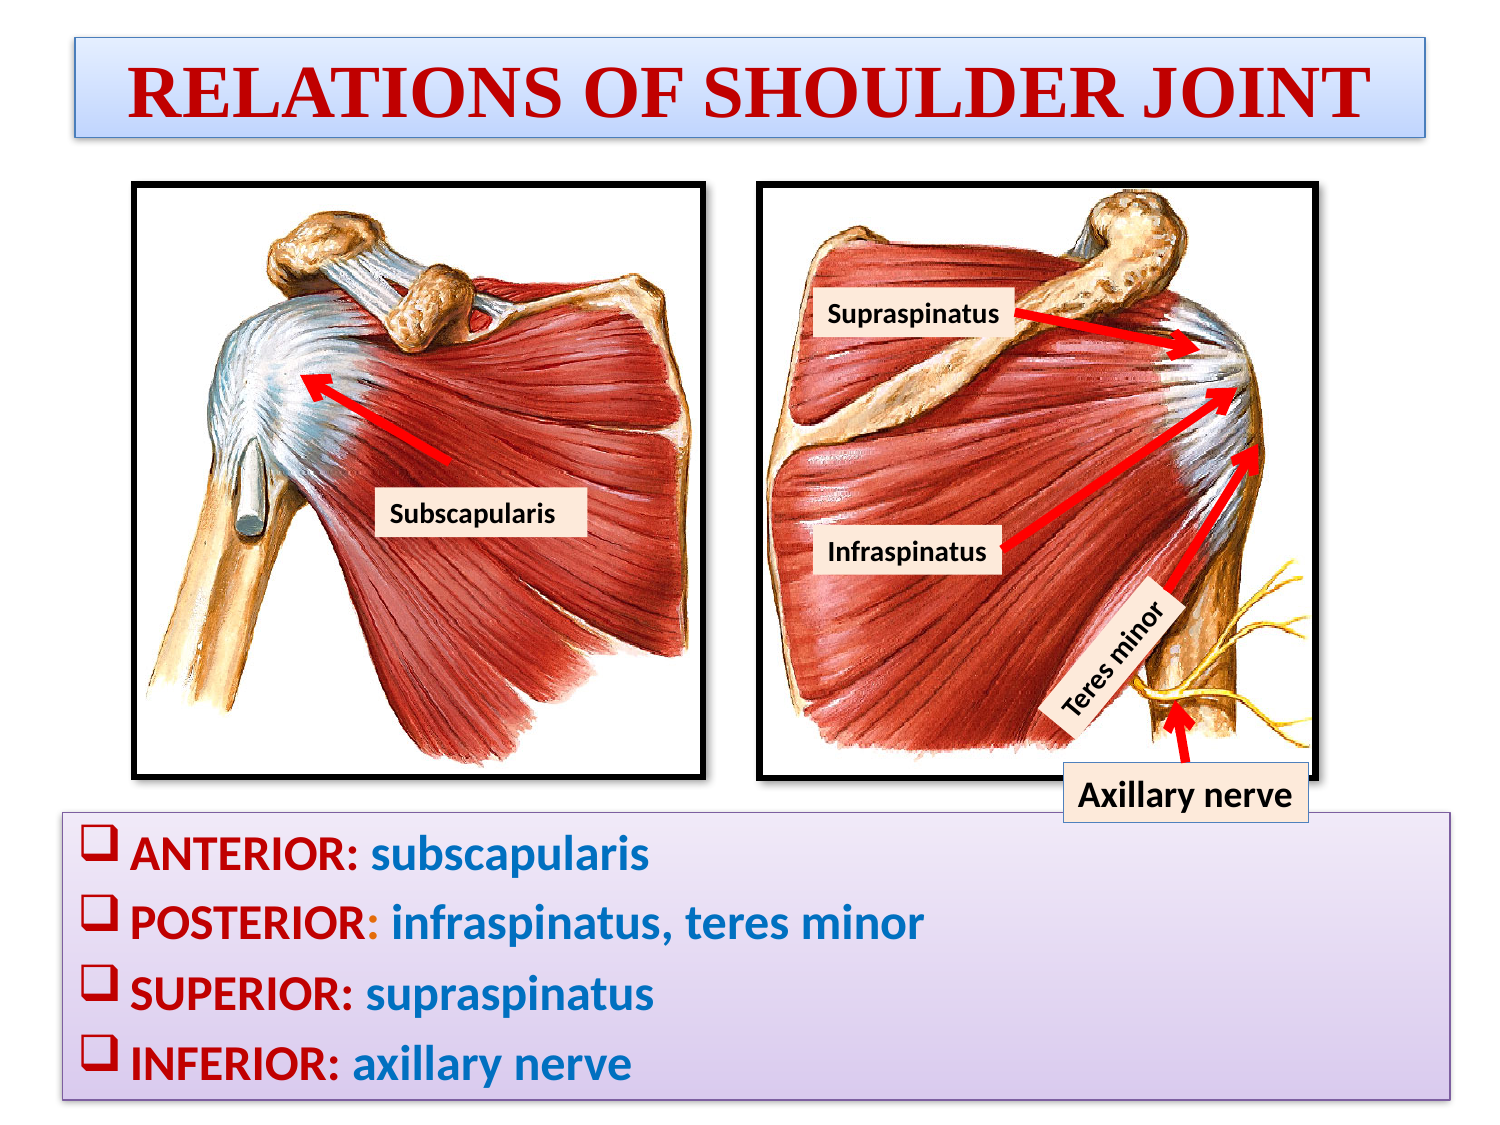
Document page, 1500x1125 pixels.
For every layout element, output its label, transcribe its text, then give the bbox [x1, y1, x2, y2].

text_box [1002, 387, 1238, 551]
title RELATIONS OF SHOULDER JOINT [74, 37, 1426, 138]
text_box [1015, 312, 1201, 351]
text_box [1148, 725, 1212, 737]
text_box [299, 374, 451, 463]
text_box Axillary nerve [1063, 783, 1309, 823]
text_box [1138, 471, 1287, 563]
picture [137, 187, 701, 775]
list ANTERIOR: subscapularis POSTERIOR: infraspinatus, teres minor SUPERIOR: supraspinatus INFERIOR: axillary nerve [62, 812, 1451, 1101]
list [762, 187, 1313, 776]
